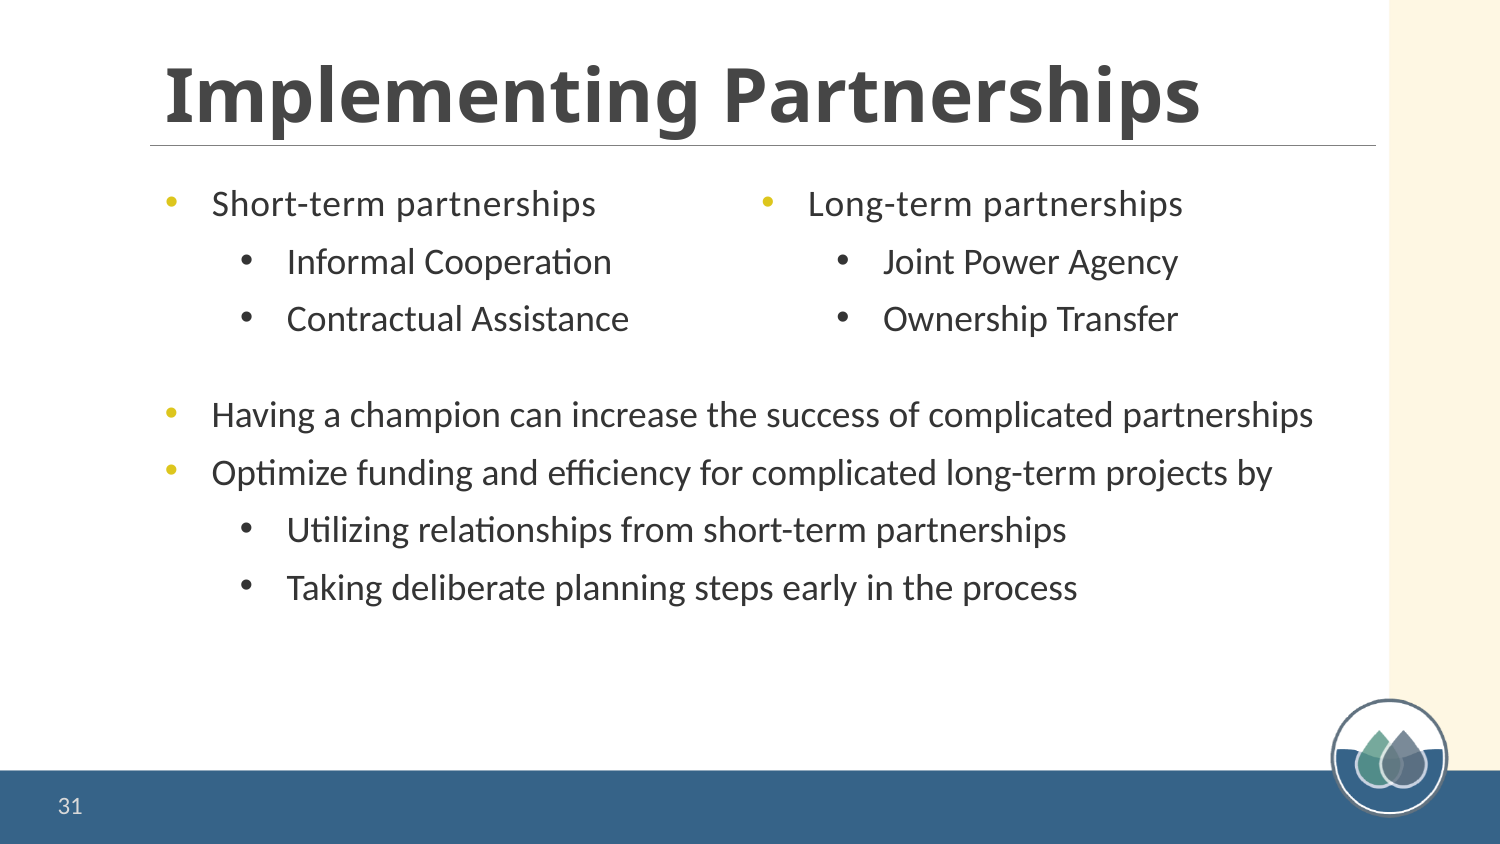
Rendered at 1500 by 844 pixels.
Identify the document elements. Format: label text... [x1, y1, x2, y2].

text_box Having a champion can increase the success of complicated partnerships Optimize funding and efficiency for complicated long-term projects by Utilizing relationships from short-term partnerships Taking deliberate planning steps early in the process [150, 382, 1373, 615]
list Short-term partnerships Informal Cooperation Contractual Assistance Long-term partnerships Joint Power Agency Ownership Transfer [150, 171, 1373, 382]
title Implementing Partnerships [150, 21, 1373, 146]
slide_number 31 [16, 782, 124, 828]
picture [0, 0, 1500, 844]
